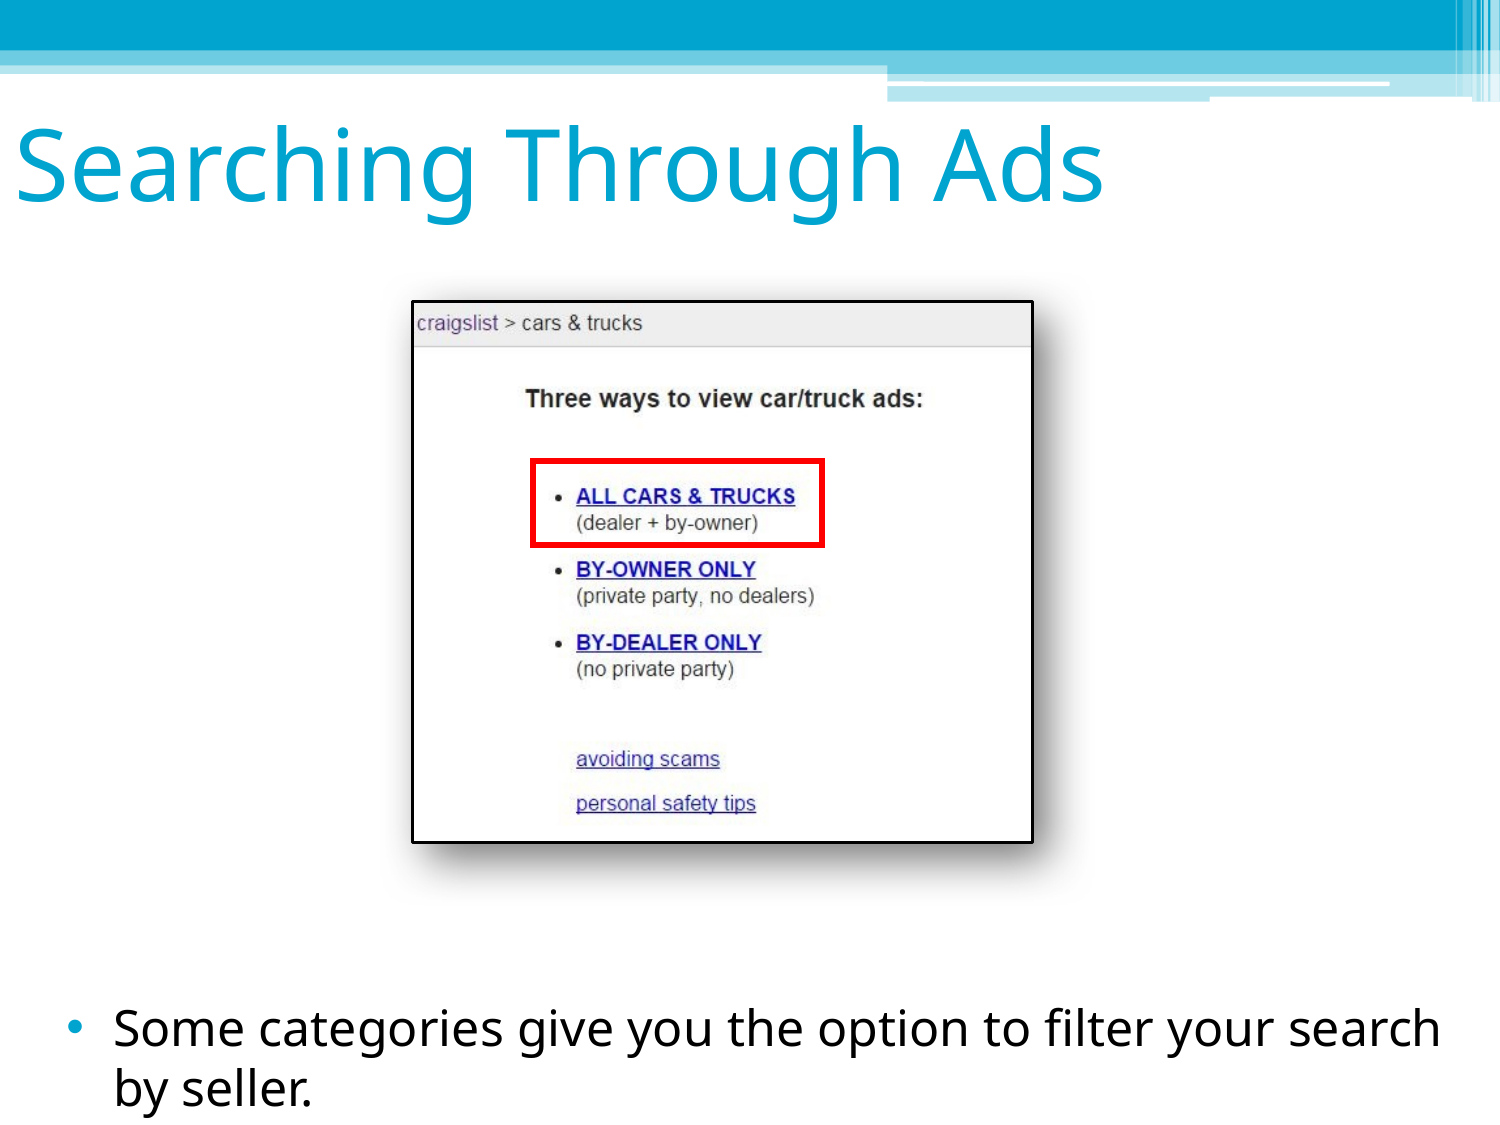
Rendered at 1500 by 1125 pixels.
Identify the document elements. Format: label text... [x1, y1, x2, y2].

picture [413, 303, 1032, 842]
title Searching Through Ads [0, 73, 1143, 249]
text_box Some categories give you the option to filter your search by seller. [51, 988, 1500, 1124]
